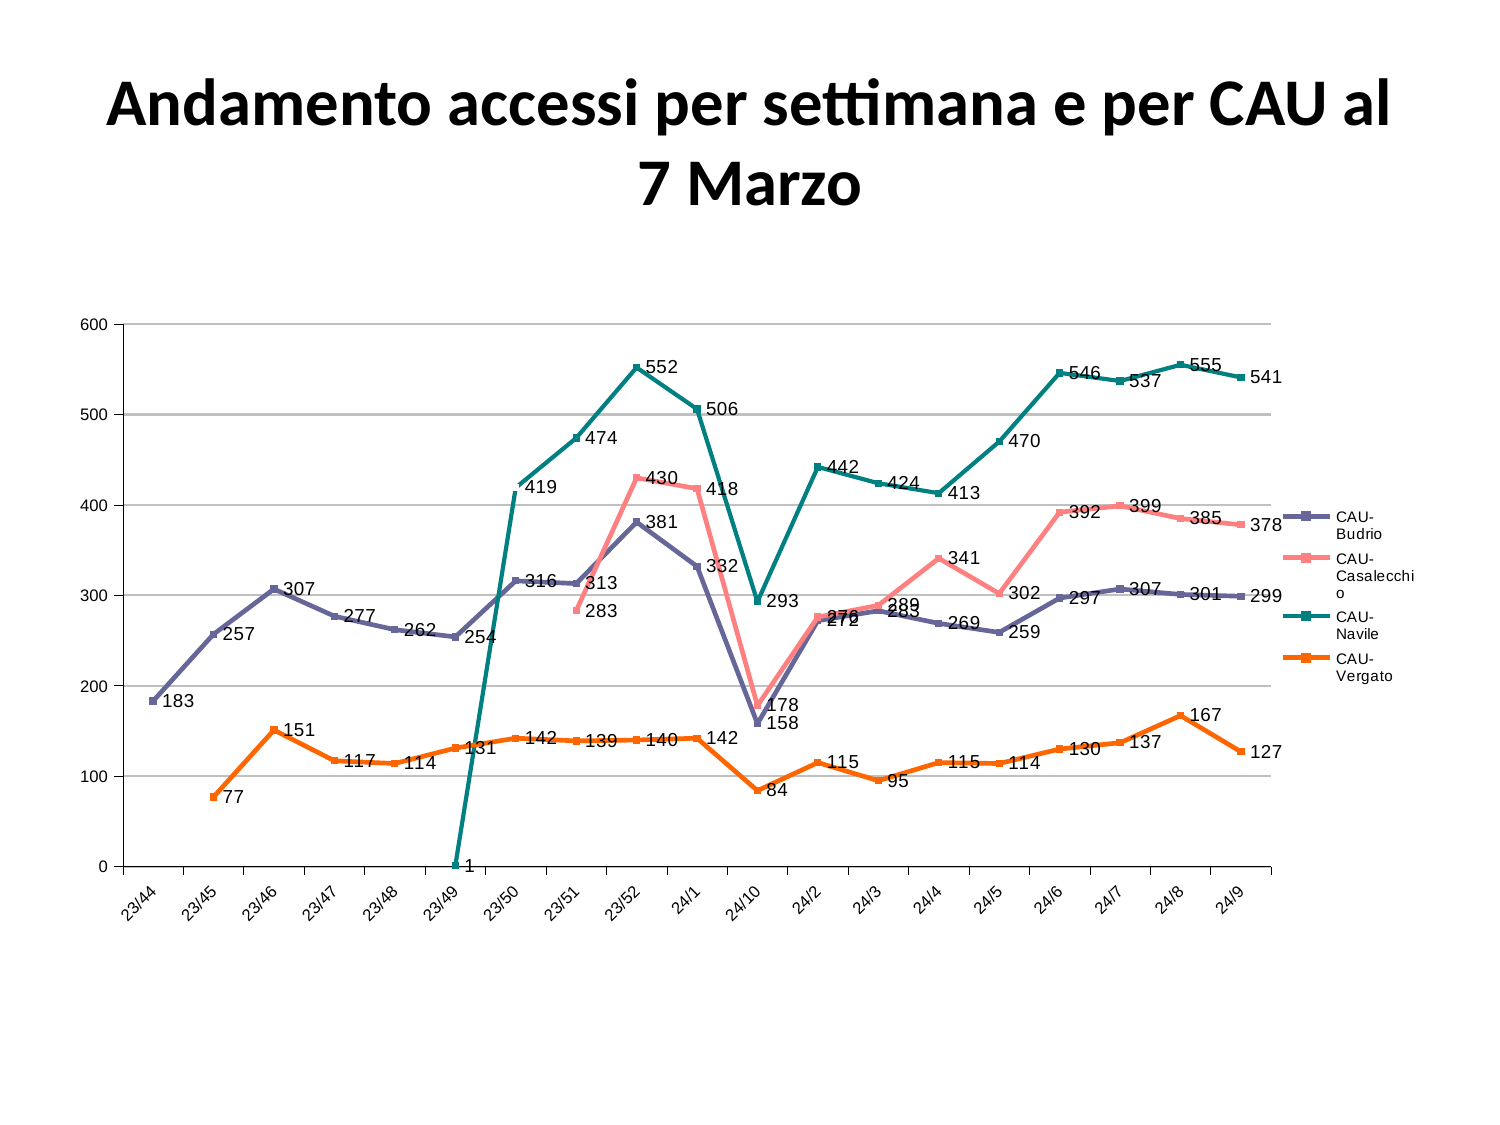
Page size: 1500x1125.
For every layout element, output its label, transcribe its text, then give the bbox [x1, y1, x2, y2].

chart [74, 262, 1426, 1006]
title Andamento accessi per settimana e per CAU al 7 Marzo [75, 45, 1425, 233]
